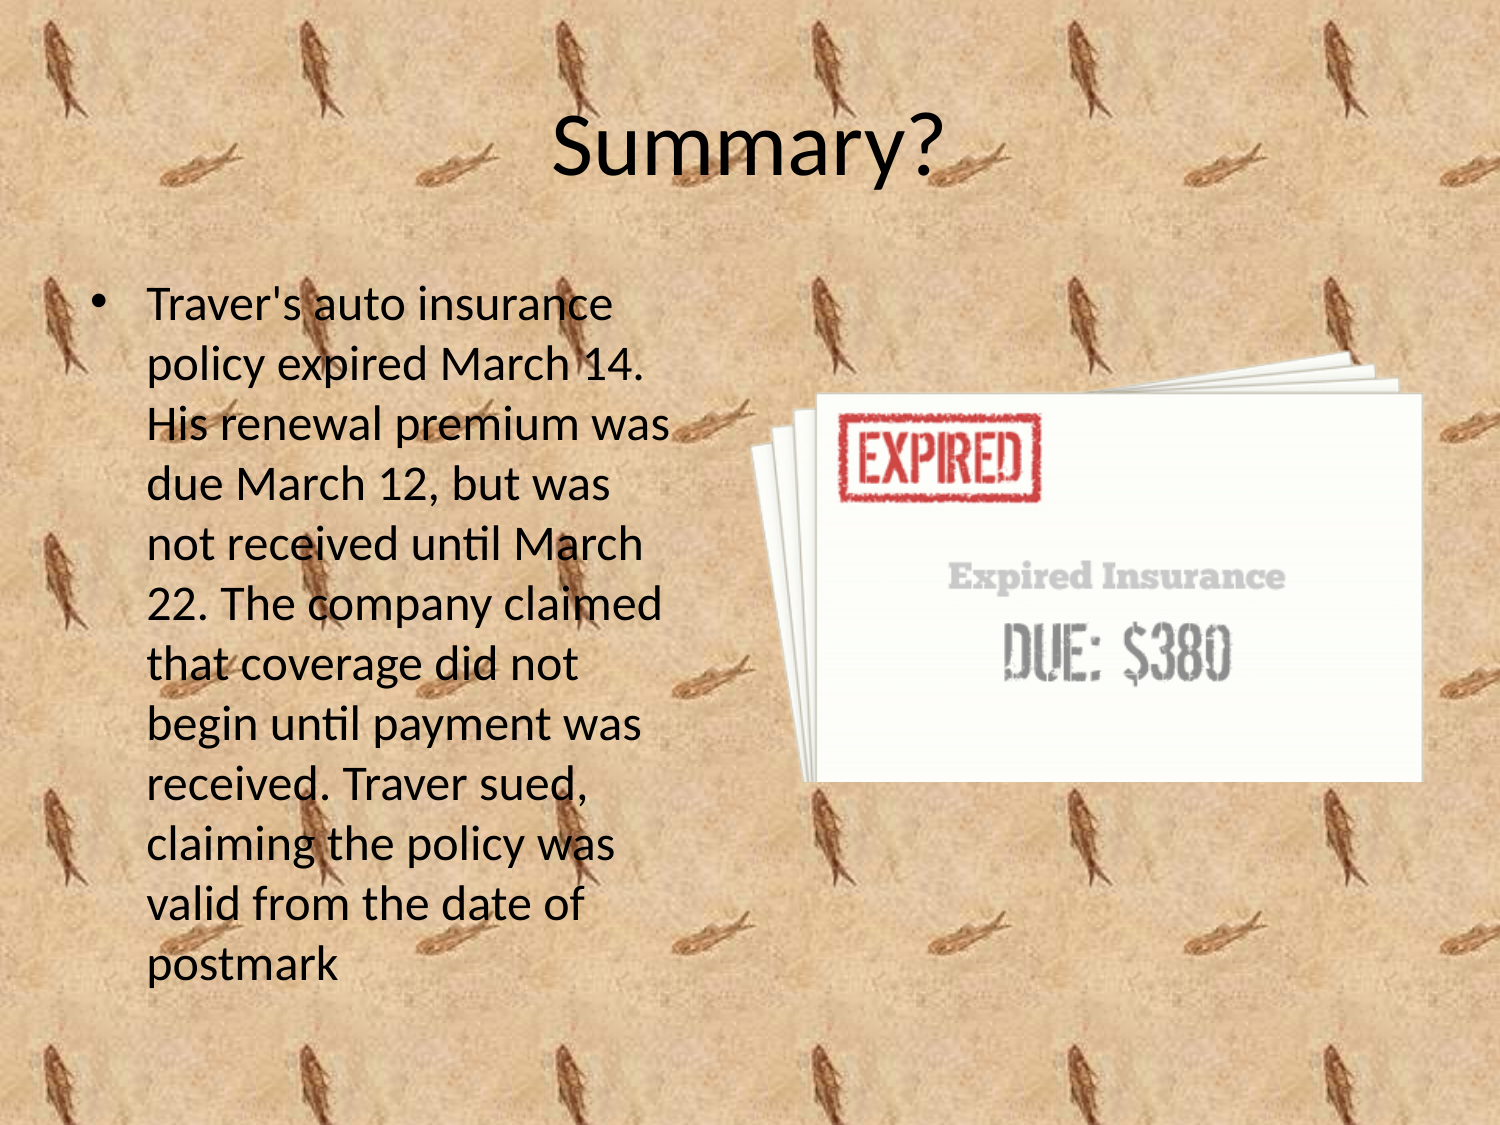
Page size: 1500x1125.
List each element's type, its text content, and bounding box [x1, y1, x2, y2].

title Summary? [75, 45, 1425, 233]
picture [0, 0, 1500, 1125]
list Traver's auto insurance policy expired March 14. His renewal premium was due March 12, but was not received until March 22. The company claimed that coverage did not begin until payment was received. Traver sued, claiming the policy was valid from the date of postmark [75, 262, 688, 1005]
